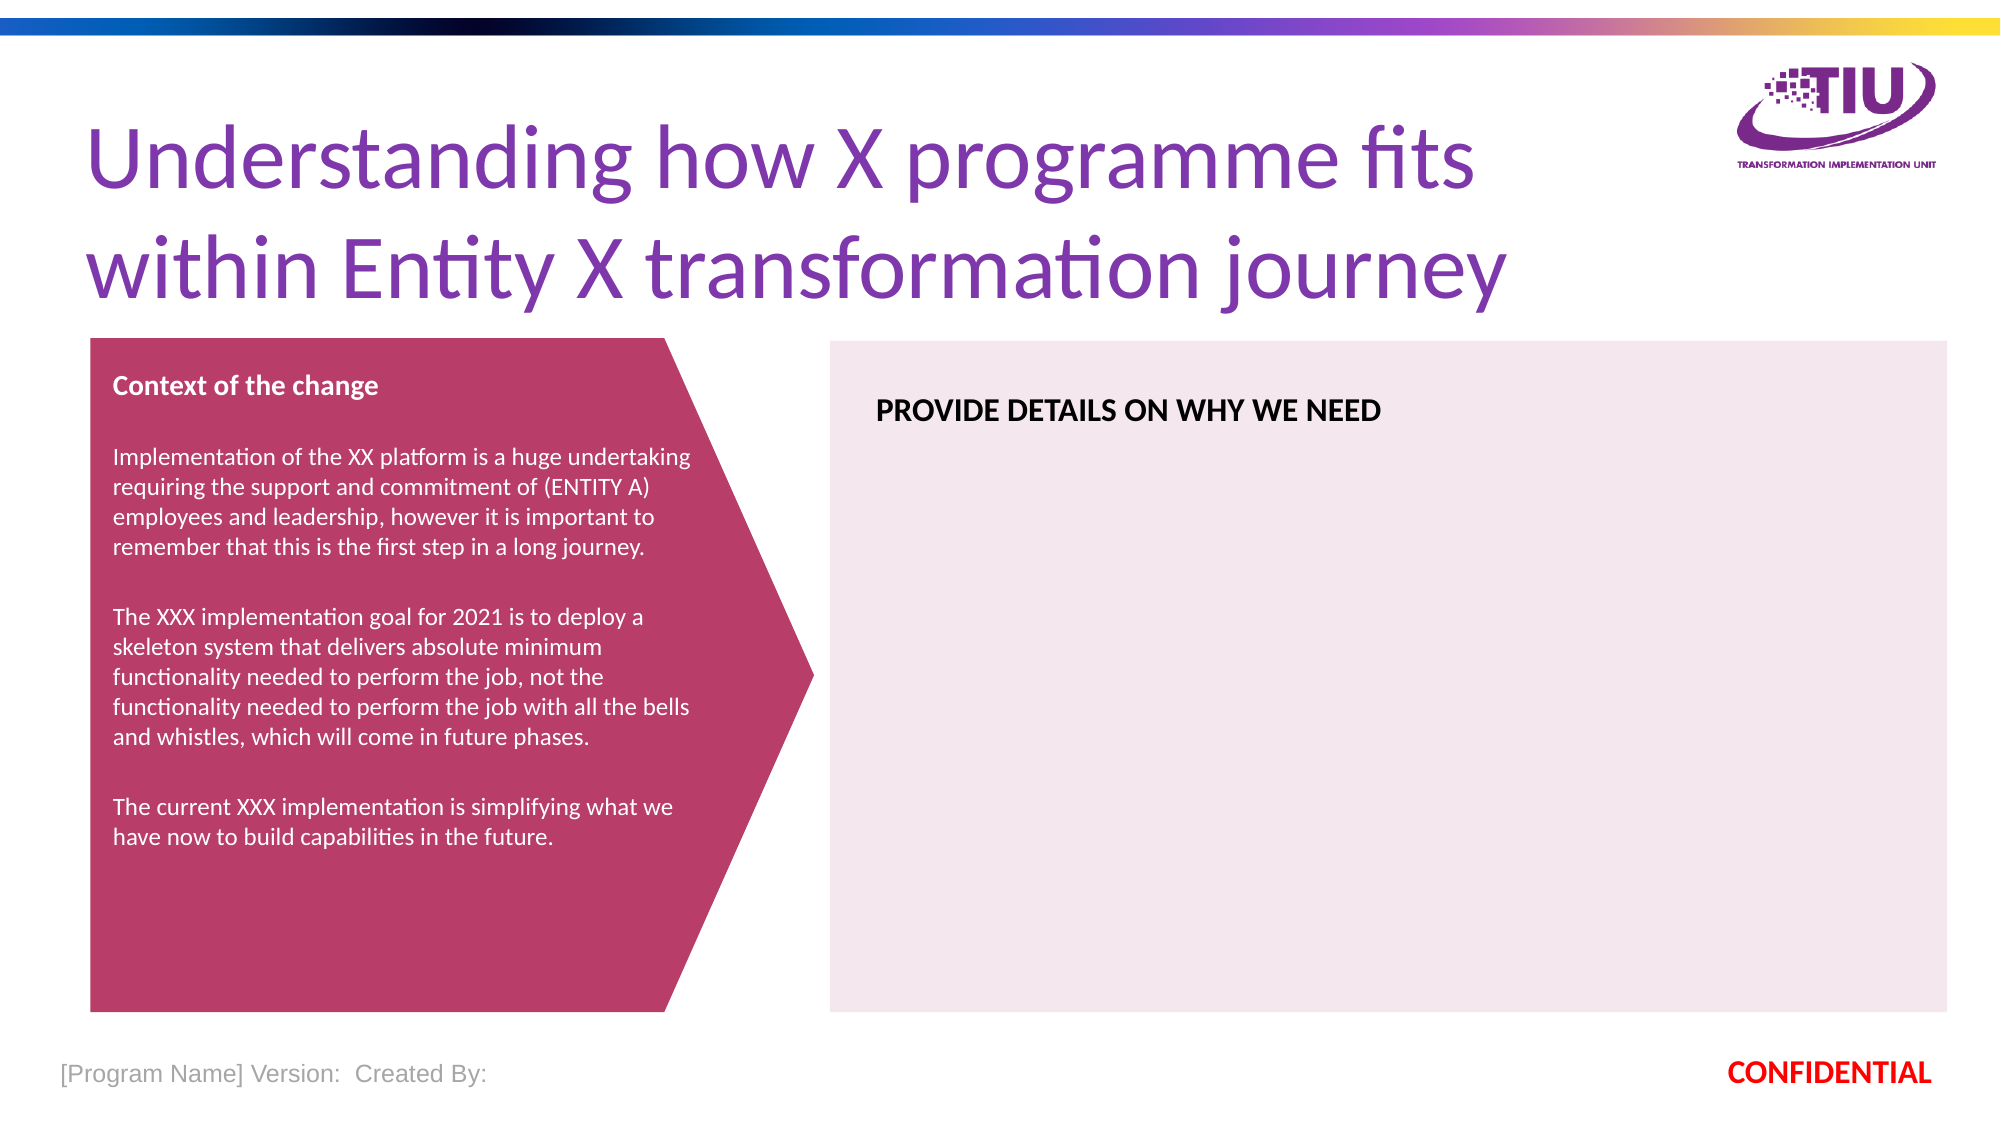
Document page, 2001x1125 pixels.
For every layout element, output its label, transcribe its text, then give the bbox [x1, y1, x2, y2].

text_box [Program Name] Version: Created By: [0, 1042, 549, 1103]
text_box Understanding how X programme fits within Entity X transformation journey [71, 89, 1690, 325]
picture [0, 0, 2001, 1125]
text_box CONFIDENTIAL [1563, 1042, 1948, 1098]
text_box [90, 337, 1948, 1013]
